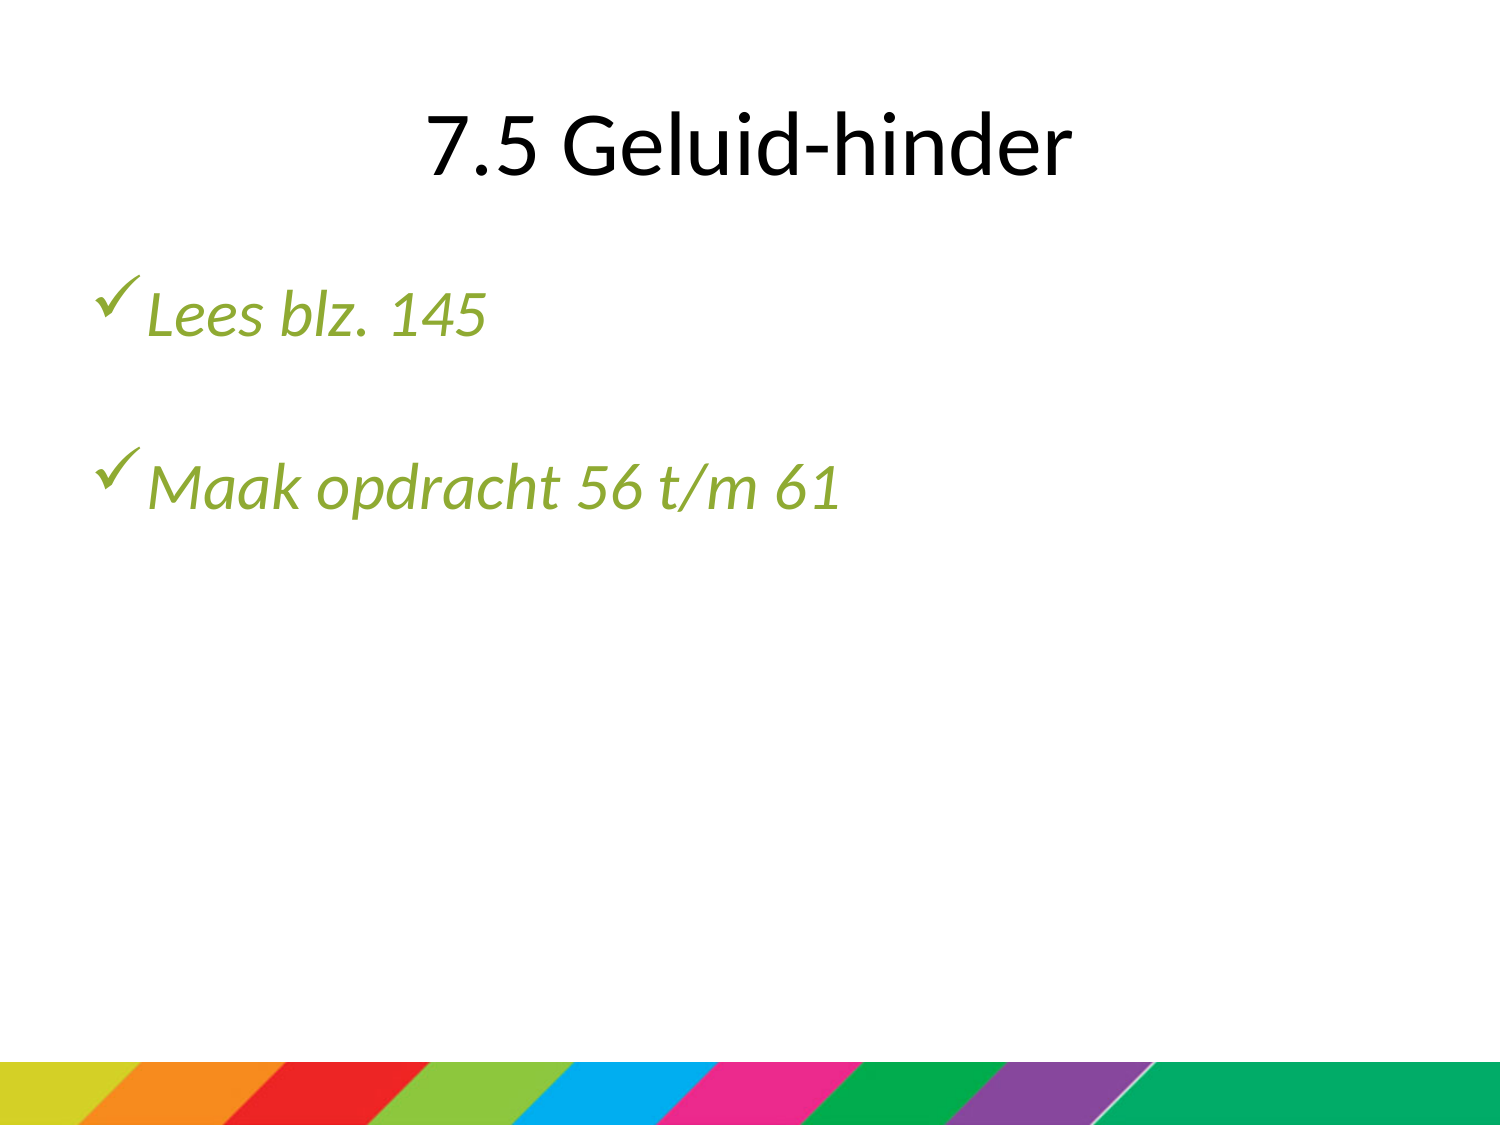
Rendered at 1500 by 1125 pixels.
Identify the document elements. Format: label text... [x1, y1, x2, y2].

picture [656, 1062, 1500, 1125]
list Lees blz. 145 Maak opdracht 56 t/m 61 [75, 262, 1425, 1005]
picture [0, 1062, 574, 1125]
title 7.5 Geluid-hinder [75, 45, 1425, 233]
